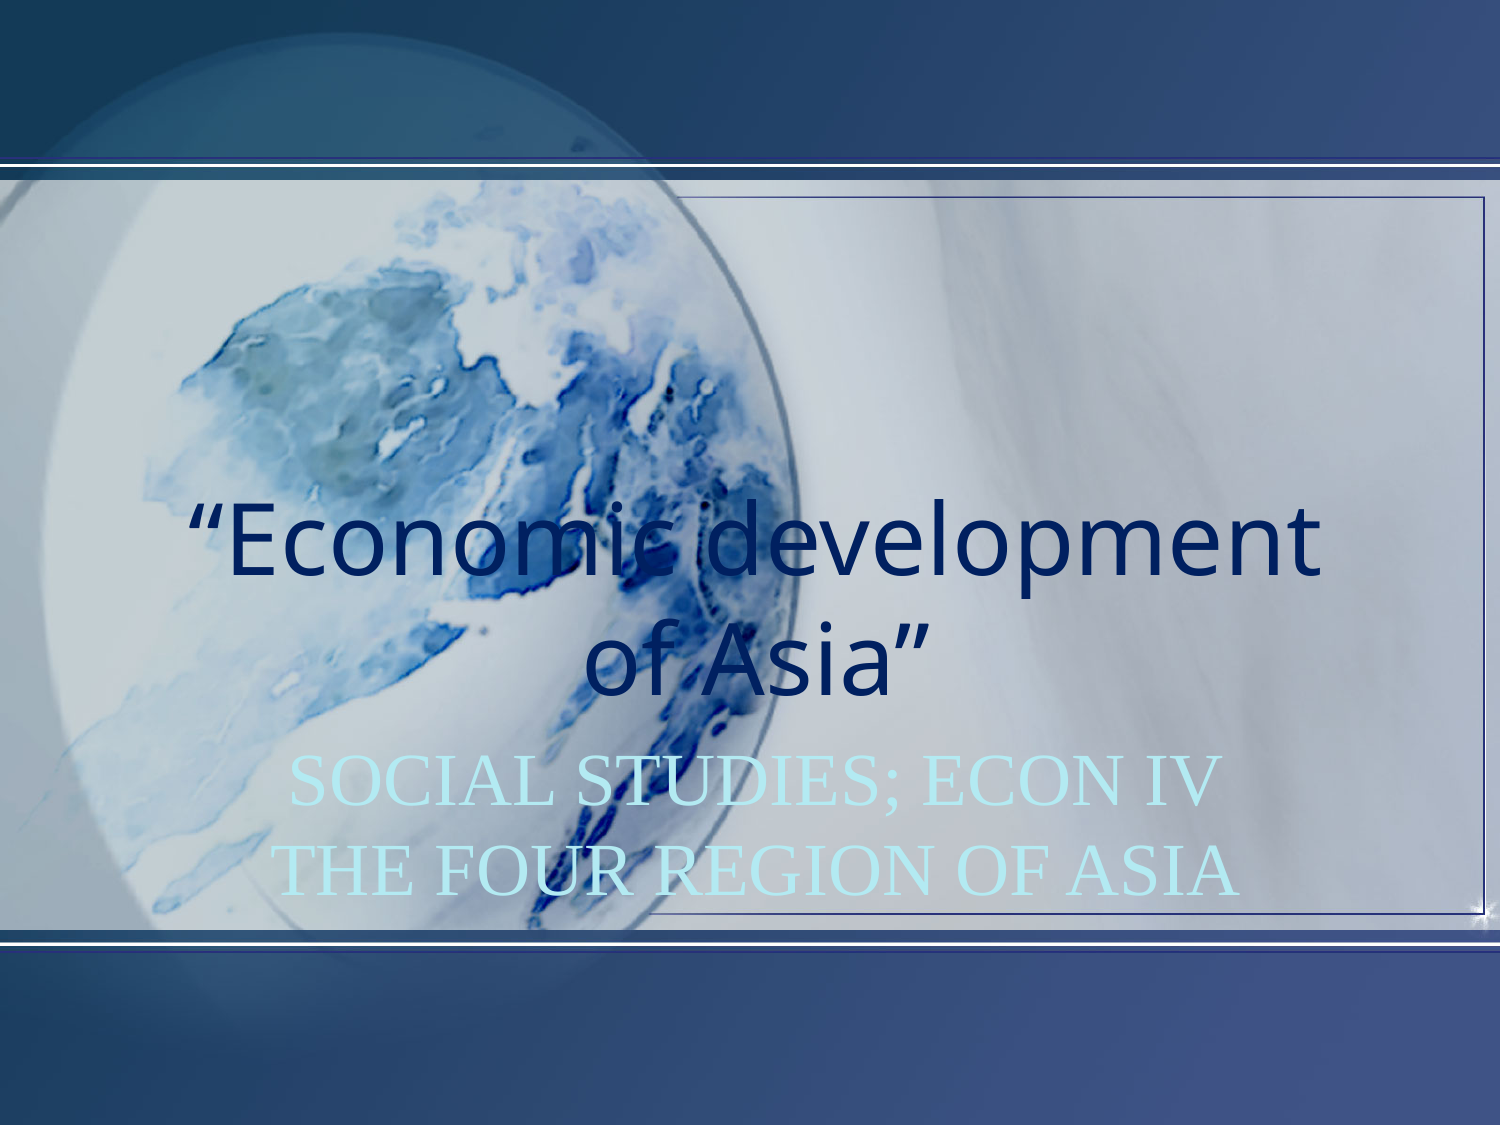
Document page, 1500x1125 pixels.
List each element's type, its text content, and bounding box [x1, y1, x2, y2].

list “Economic development of Asia” [118, 476, 1394, 724]
picture [0, 0, 1500, 1125]
title Social Studies; Econ IV the four region of asia [118, 724, 1394, 947]
